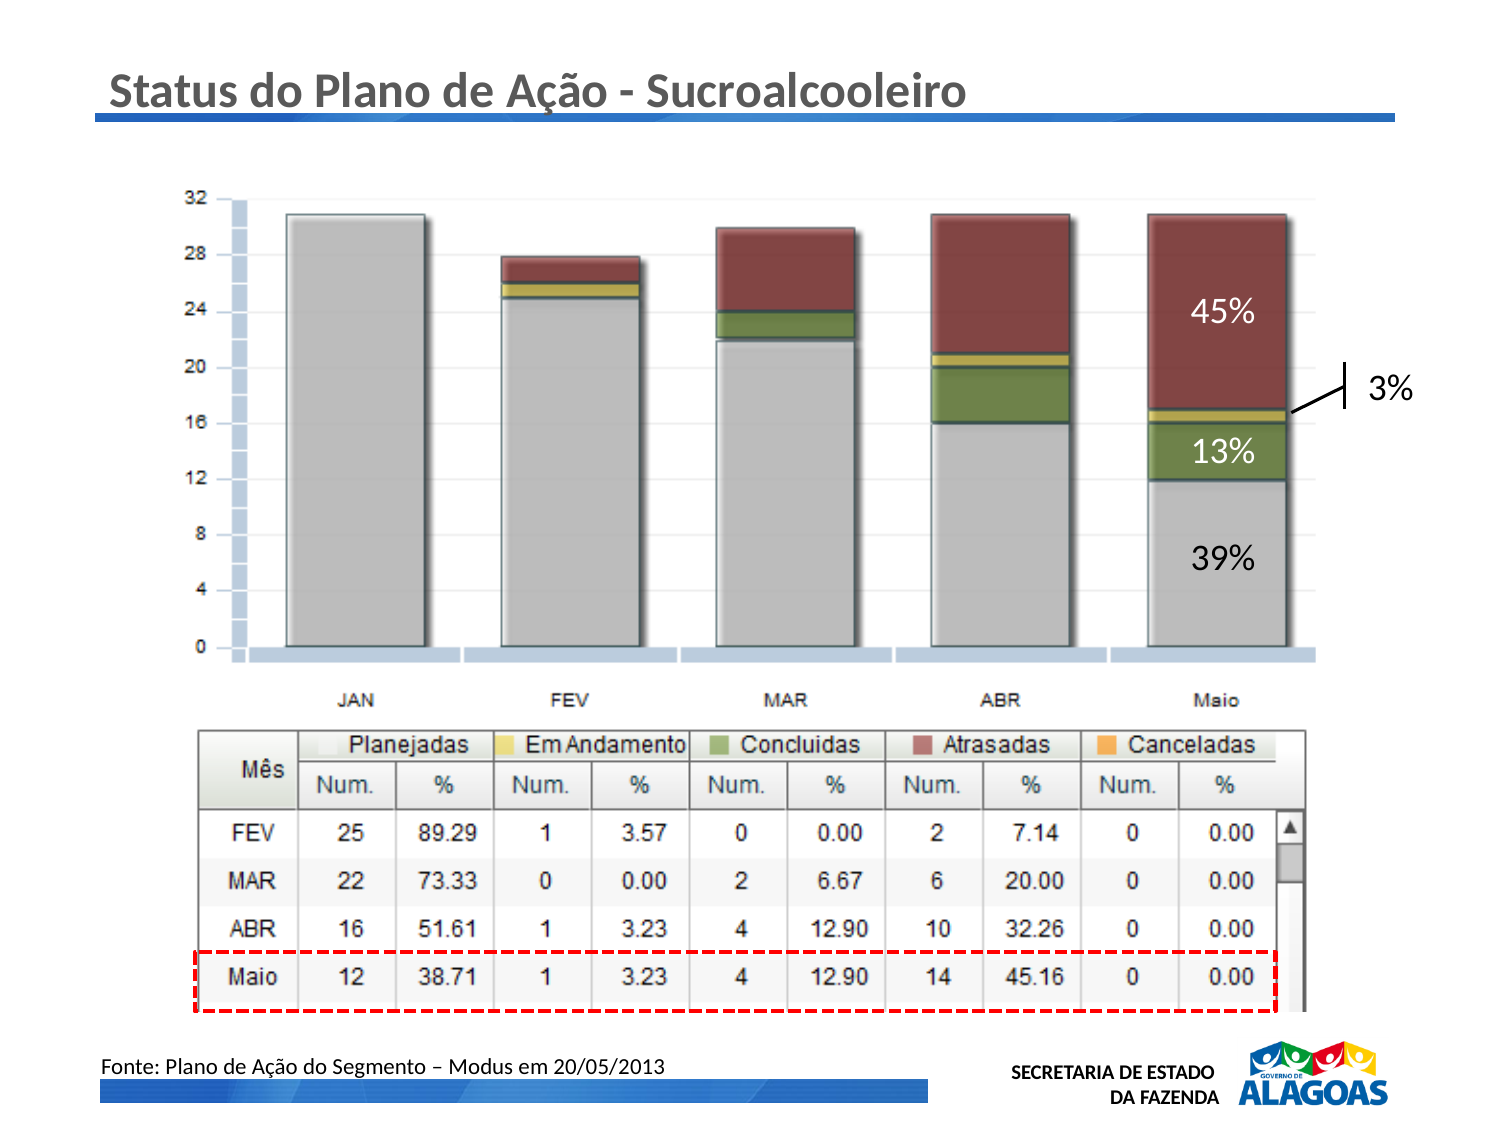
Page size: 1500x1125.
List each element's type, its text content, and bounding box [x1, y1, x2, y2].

title Status do Plano de Ação - Sucroalcooleiro [94, 50, 1445, 138]
text_box 3% [1319, 361, 1347, 409]
picture [100, 1079, 928, 1103]
picture [1237, 1037, 1389, 1108]
text_box Fonte: Plano de Ação do Segmento – Modus em 20/05/2013 [86, 1044, 880, 1087]
picture [183, 184, 1316, 1012]
text_box 3% [1352, 362, 1429, 409]
